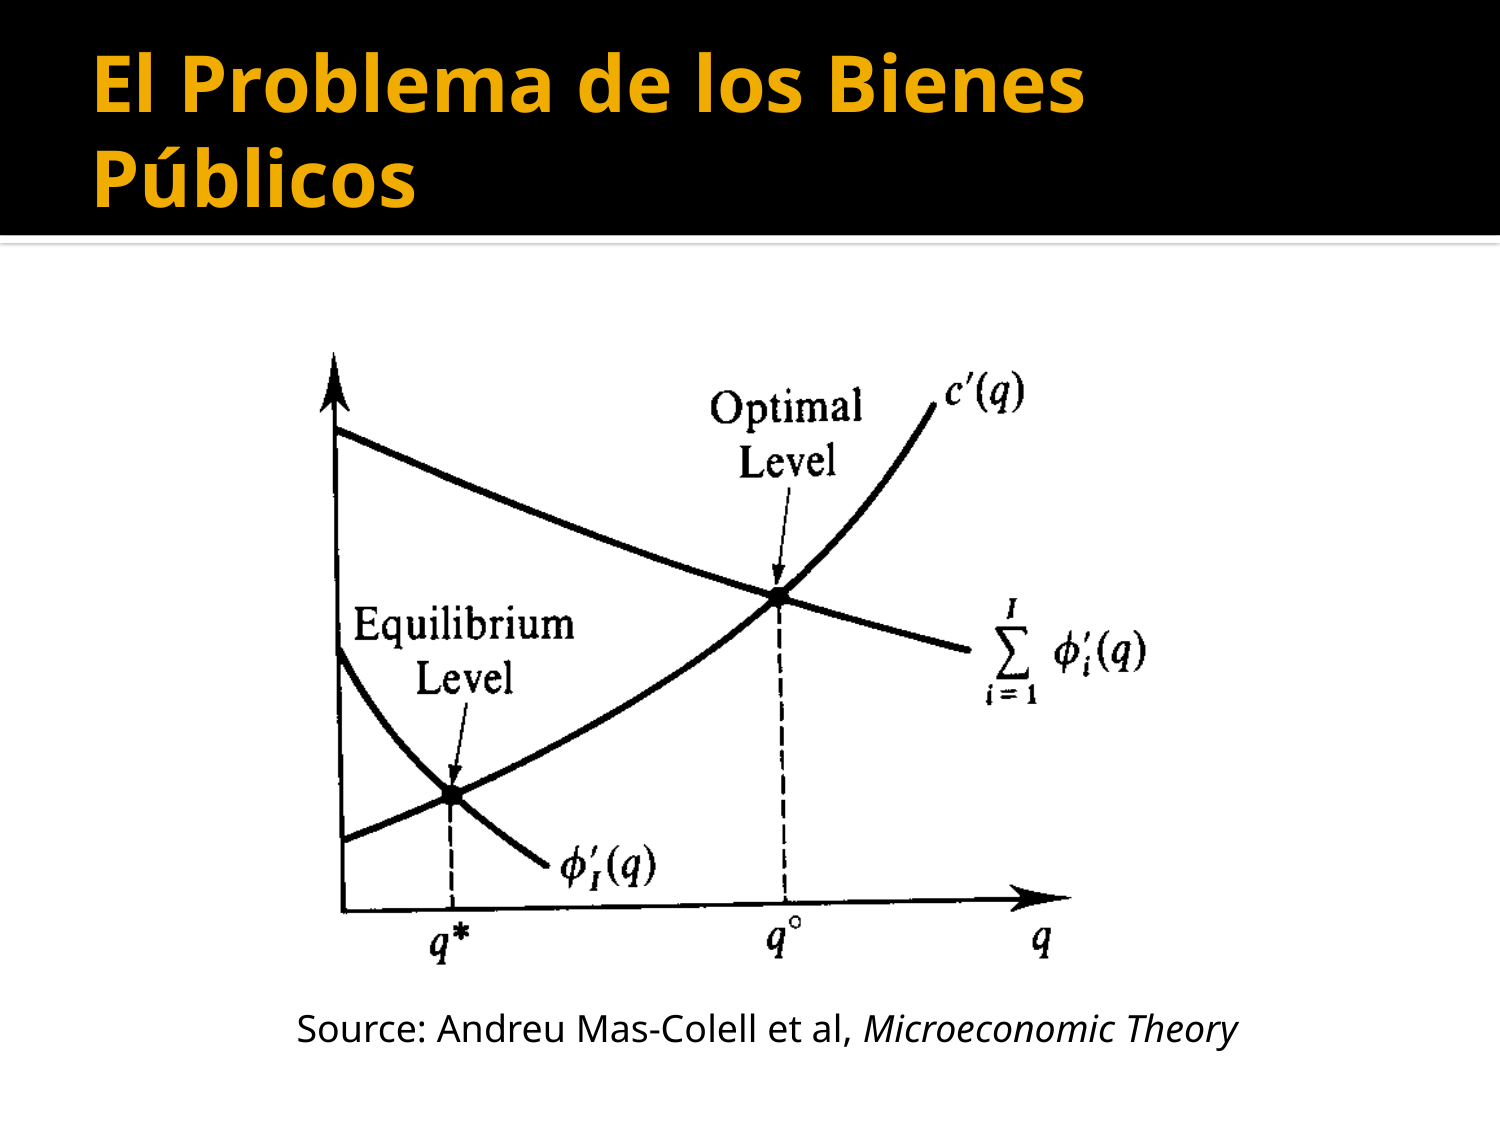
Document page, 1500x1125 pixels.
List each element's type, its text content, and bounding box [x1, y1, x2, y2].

text_box Source: Andreu Mas-Colell et al, Microeconomic Theory [281, 1034, 1273, 1058]
title El Problema de los Bienes Públicos [75, 25, 1425, 231]
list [74, 324, 1388, 1025]
